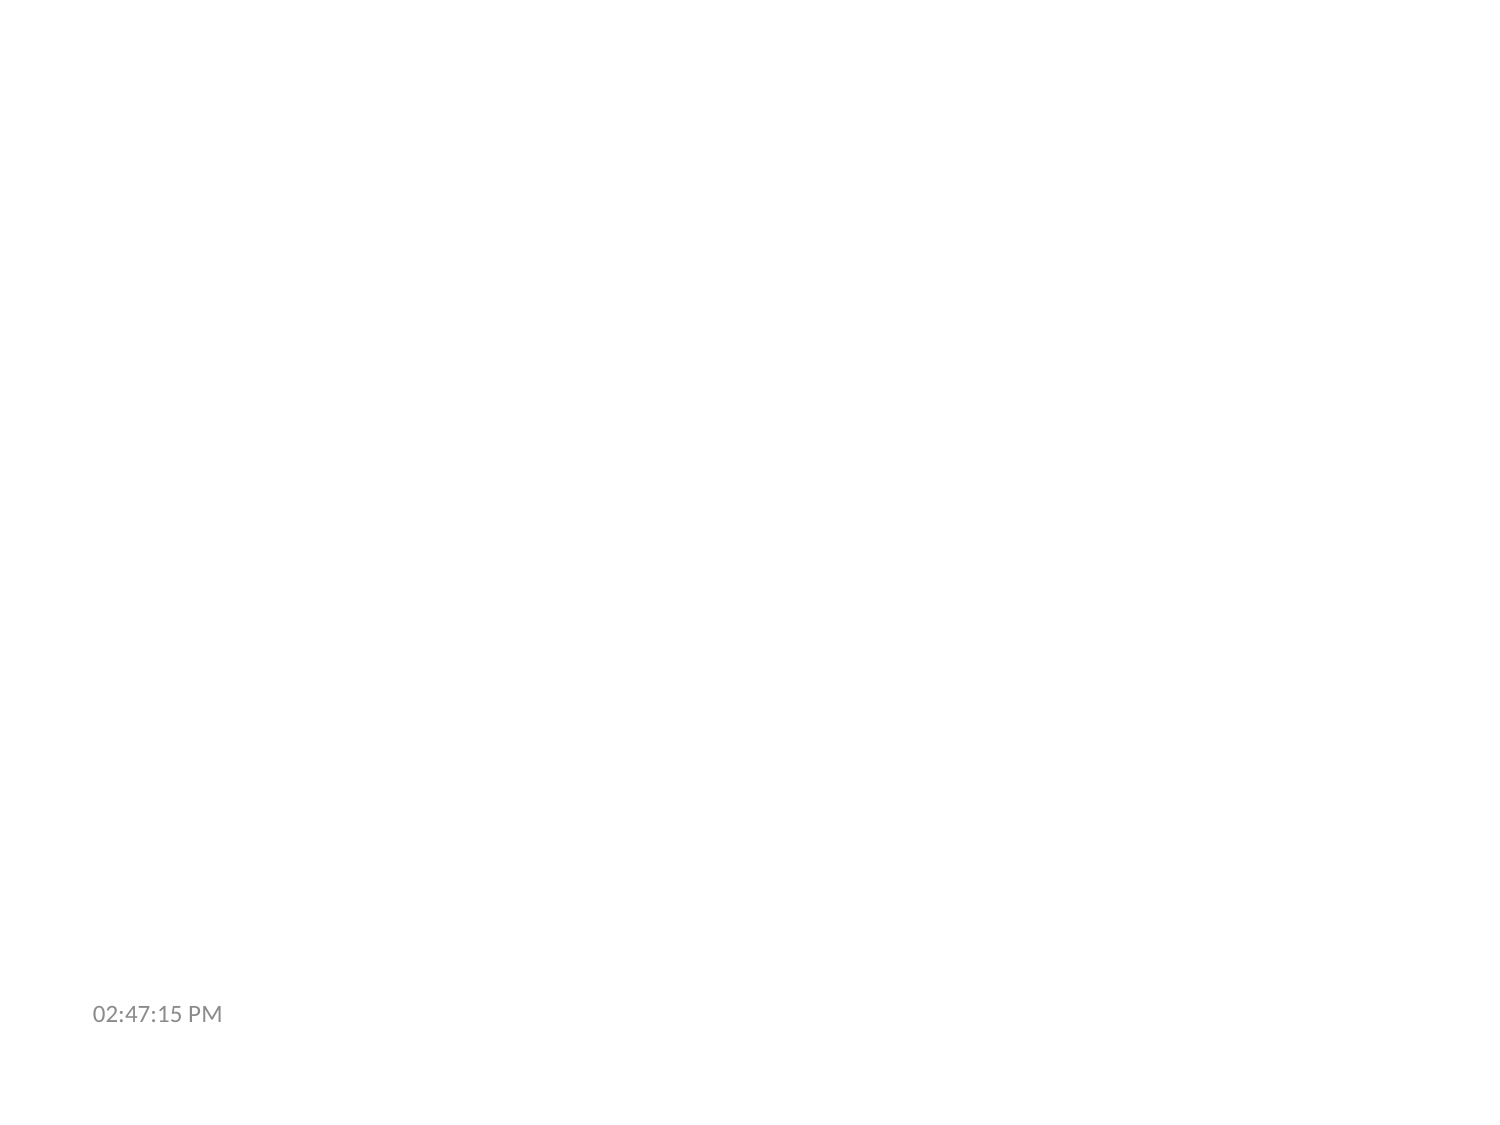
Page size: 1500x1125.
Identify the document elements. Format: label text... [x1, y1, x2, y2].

text_box 3:35:09 PM [77, 982, 428, 1043]
